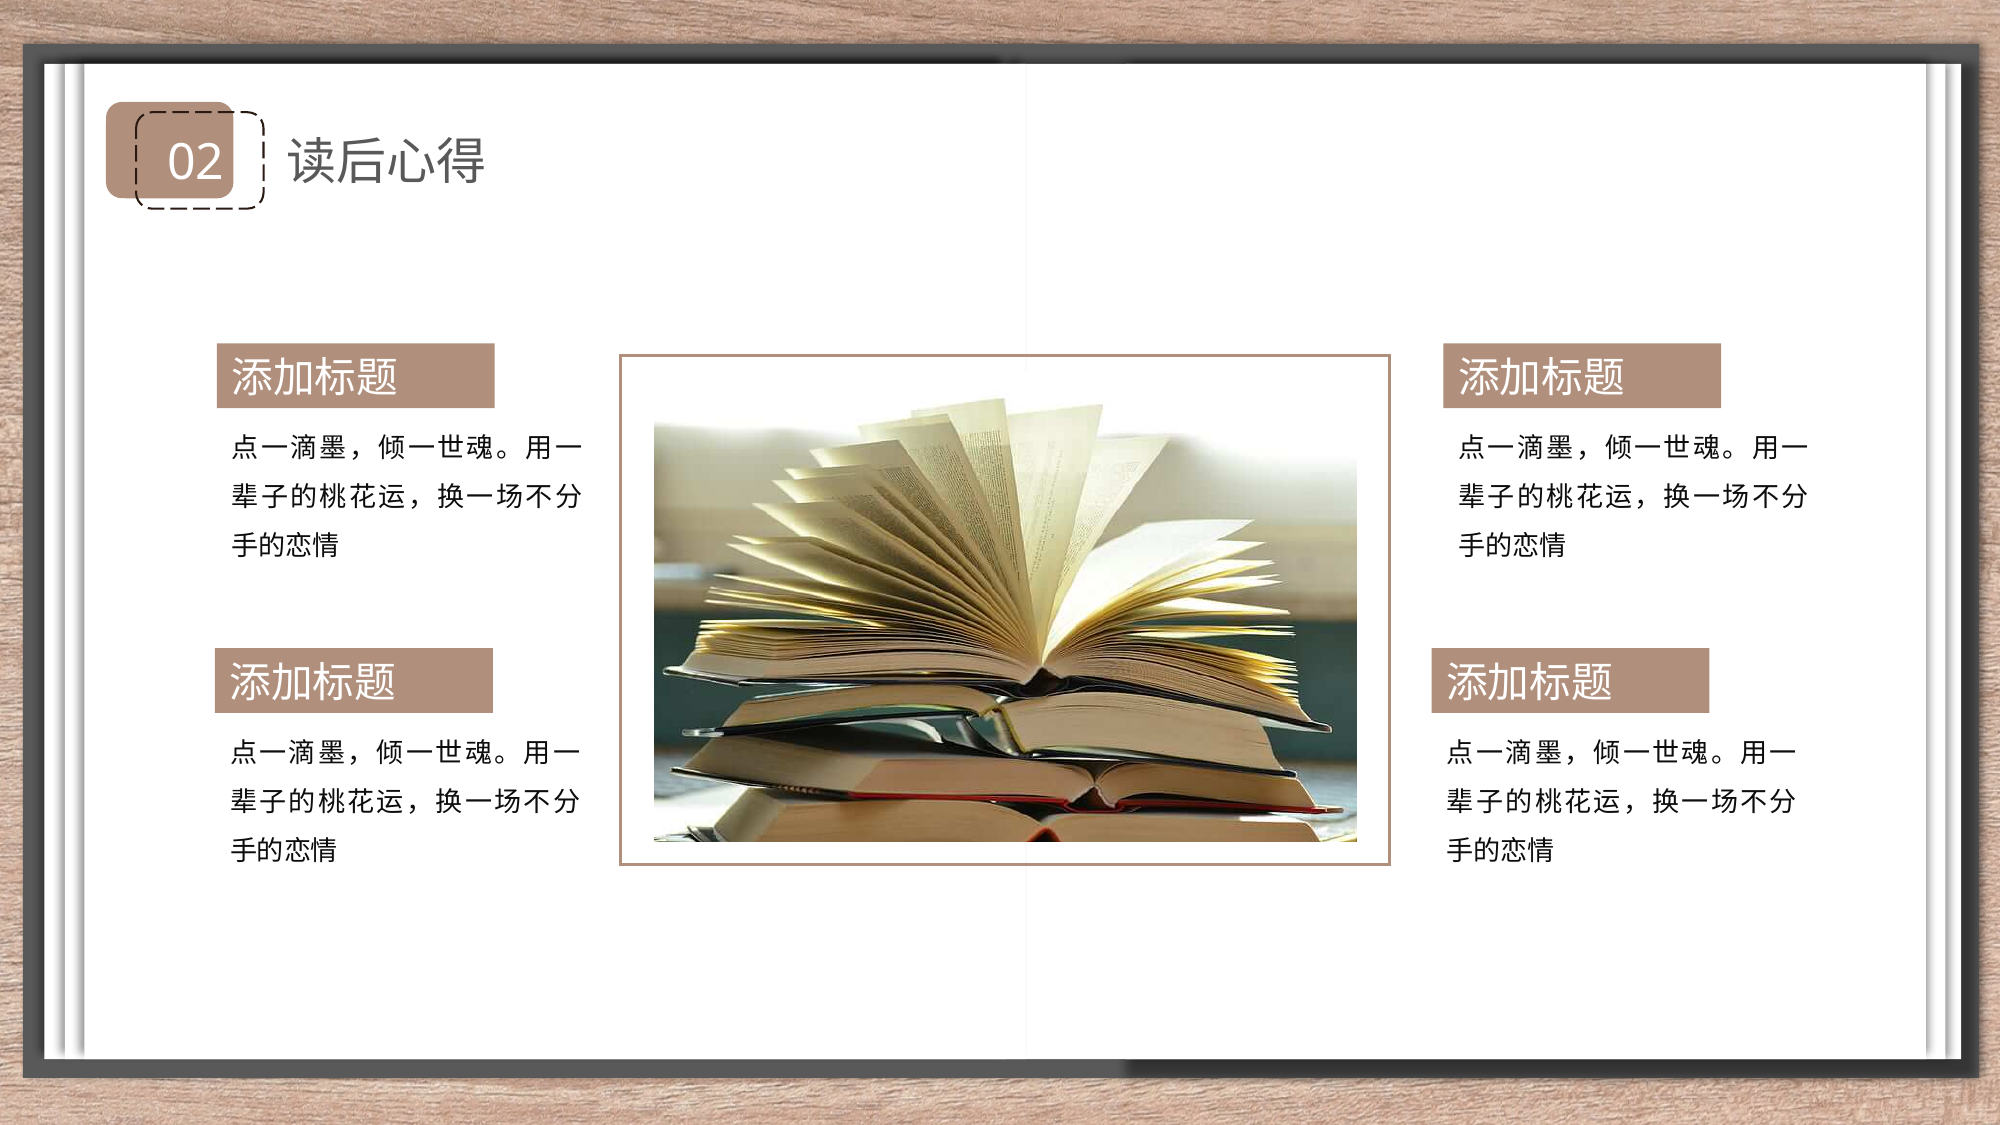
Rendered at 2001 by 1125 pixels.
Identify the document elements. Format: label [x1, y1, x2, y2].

text_box [1431, 648, 1812, 872]
text_box [216, 343, 597, 567]
picture [0, 0, 2000, 1125]
text_box [105, 101, 264, 209]
text_box [1443, 343, 1824, 567]
text_box [214, 648, 596, 872]
text_box [620, 355, 1390, 865]
text_box [44, 63, 1962, 1060]
